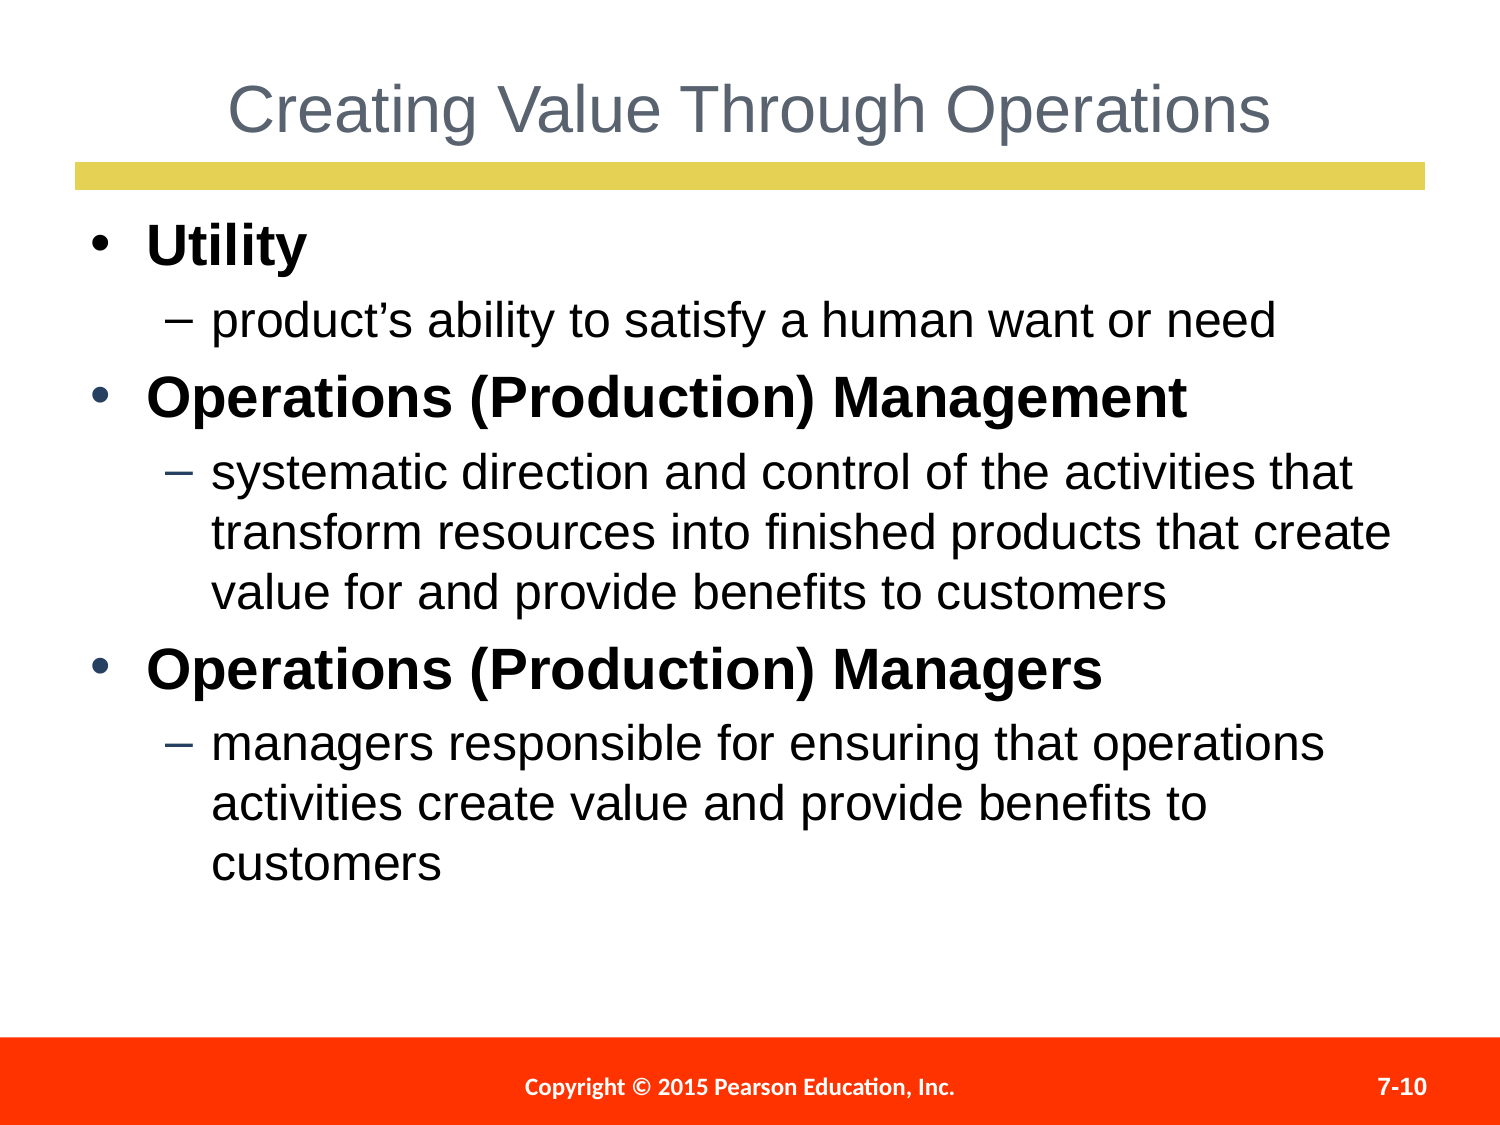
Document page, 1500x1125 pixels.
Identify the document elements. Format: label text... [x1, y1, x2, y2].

title Creating Value Through Operations [74, 12, 1426, 199]
list Utility product’s ability to satisfy a human want or need Operations (Production) Management systematic direction and control of the activities that transform resources into finished products that create value for and provide benefits to customers Operations (Production) Managers managers responsible for ensuring that operations activities create value and provide benefits to customers [74, 199, 1426, 1006]
